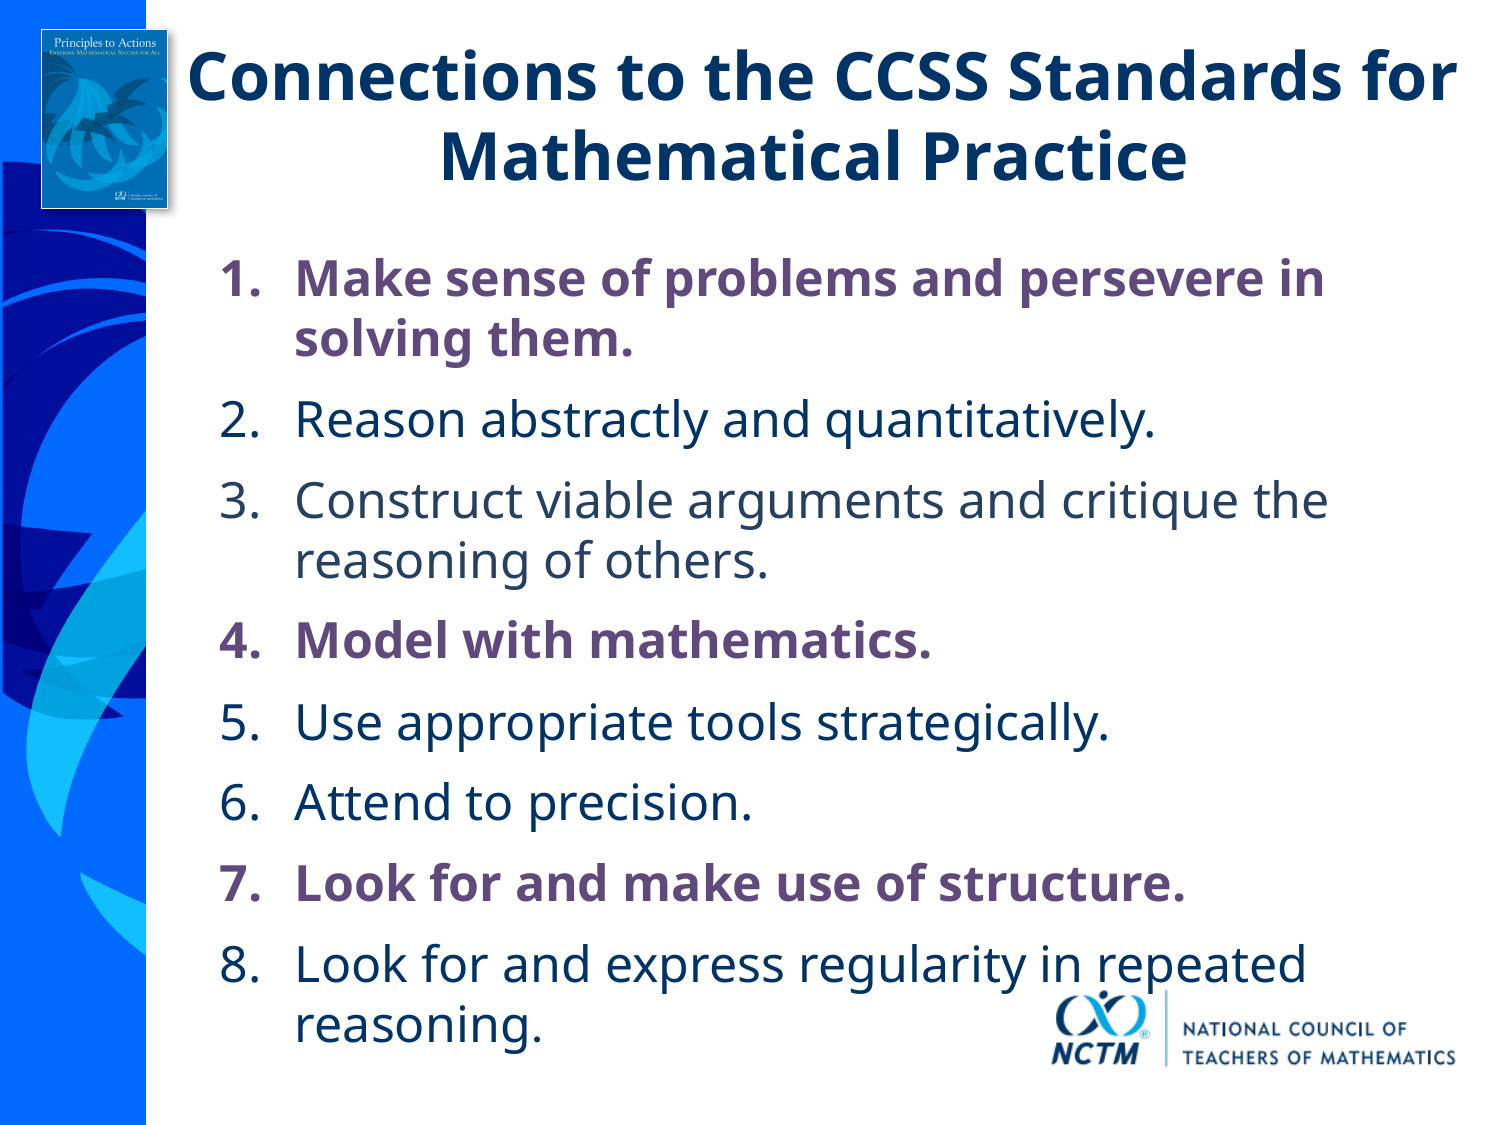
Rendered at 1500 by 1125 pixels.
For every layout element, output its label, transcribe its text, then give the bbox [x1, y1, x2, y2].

text_box Make sense of problems and persevere in solving them. Reason abstractly and quantitatively. Construct viable arguments and critique the reasoning of others. Model with mathematics. Use appropriate tools strategically. Attend to precision. Look for and make use of structure. Look for and express regularity in repeated reasoning. [167, 238, 1500, 970]
picture [0, 0, 168, 1125]
picture [1034, 969, 1474, 1085]
text_box Connections to the CCSS Standards for Mathematical Practice [150, 0, 1500, 163]
